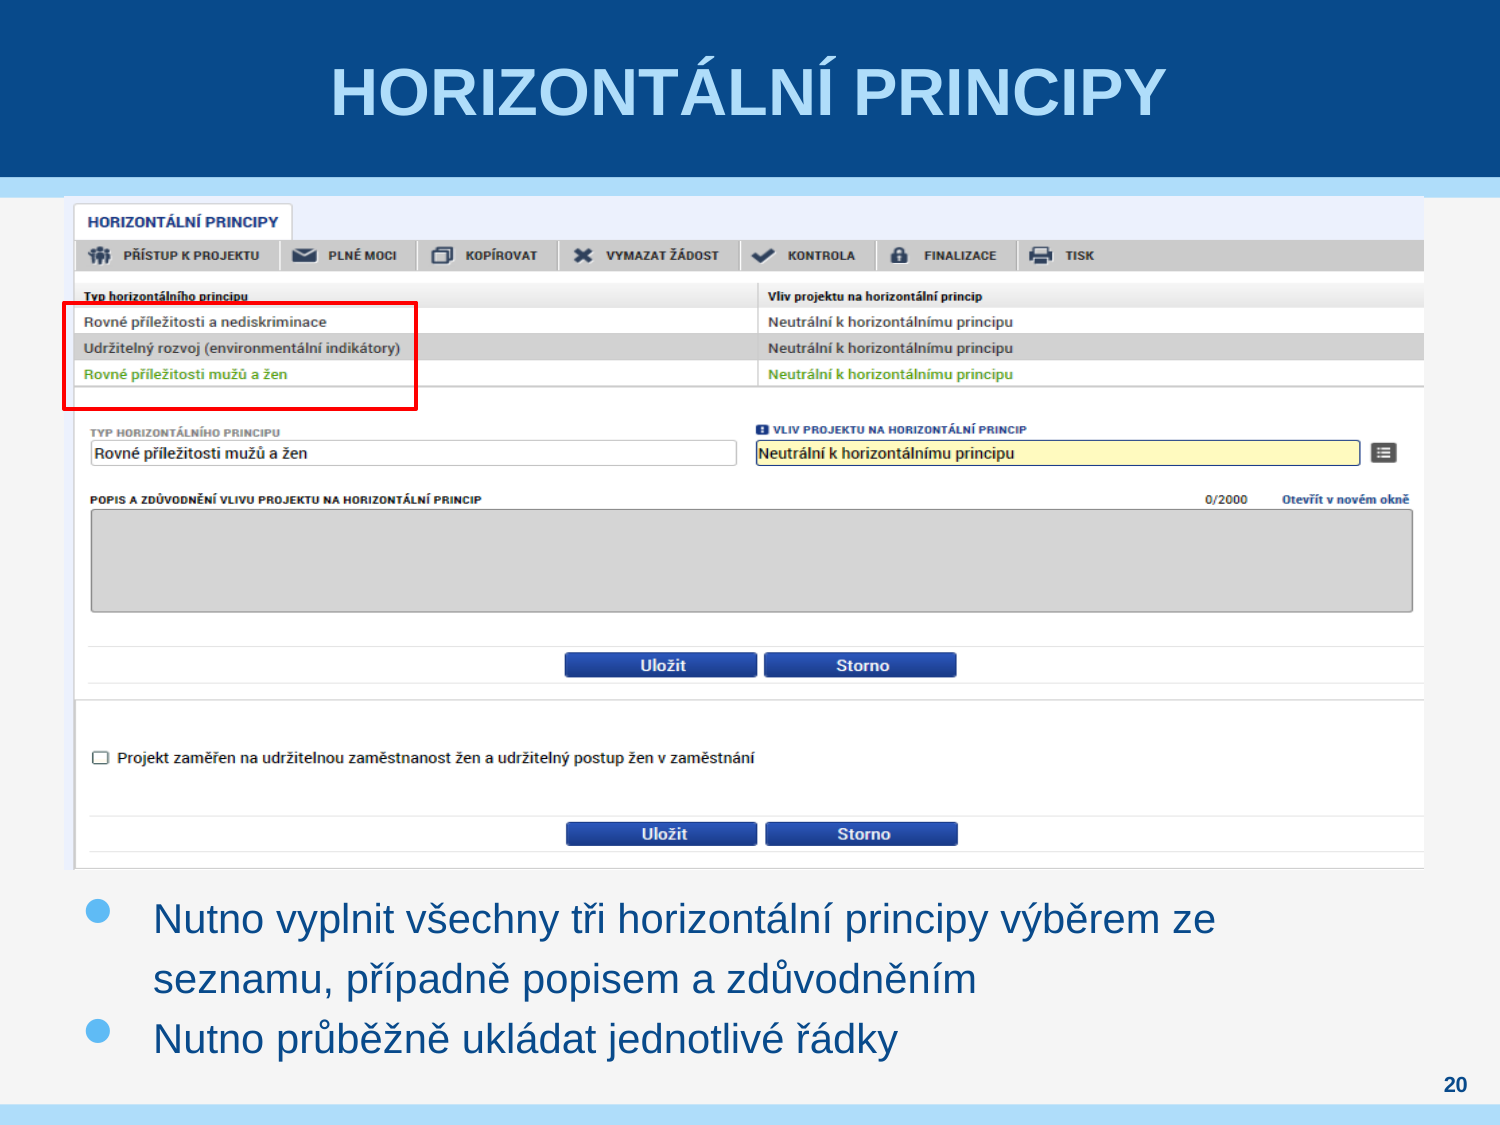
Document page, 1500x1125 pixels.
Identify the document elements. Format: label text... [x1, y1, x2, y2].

title Horizontální principy [59, 0, 1441, 178]
list Nutno vyplnit všechny tři horizontální principy výběrem ze seznamu, případně popisem a zdůvodněním Nutno průběžně ukládat jednotlivé řádky [82, 881, 1406, 1071]
picture [63, 196, 1424, 870]
slide_number 20 [1417, 1068, 1495, 1099]
